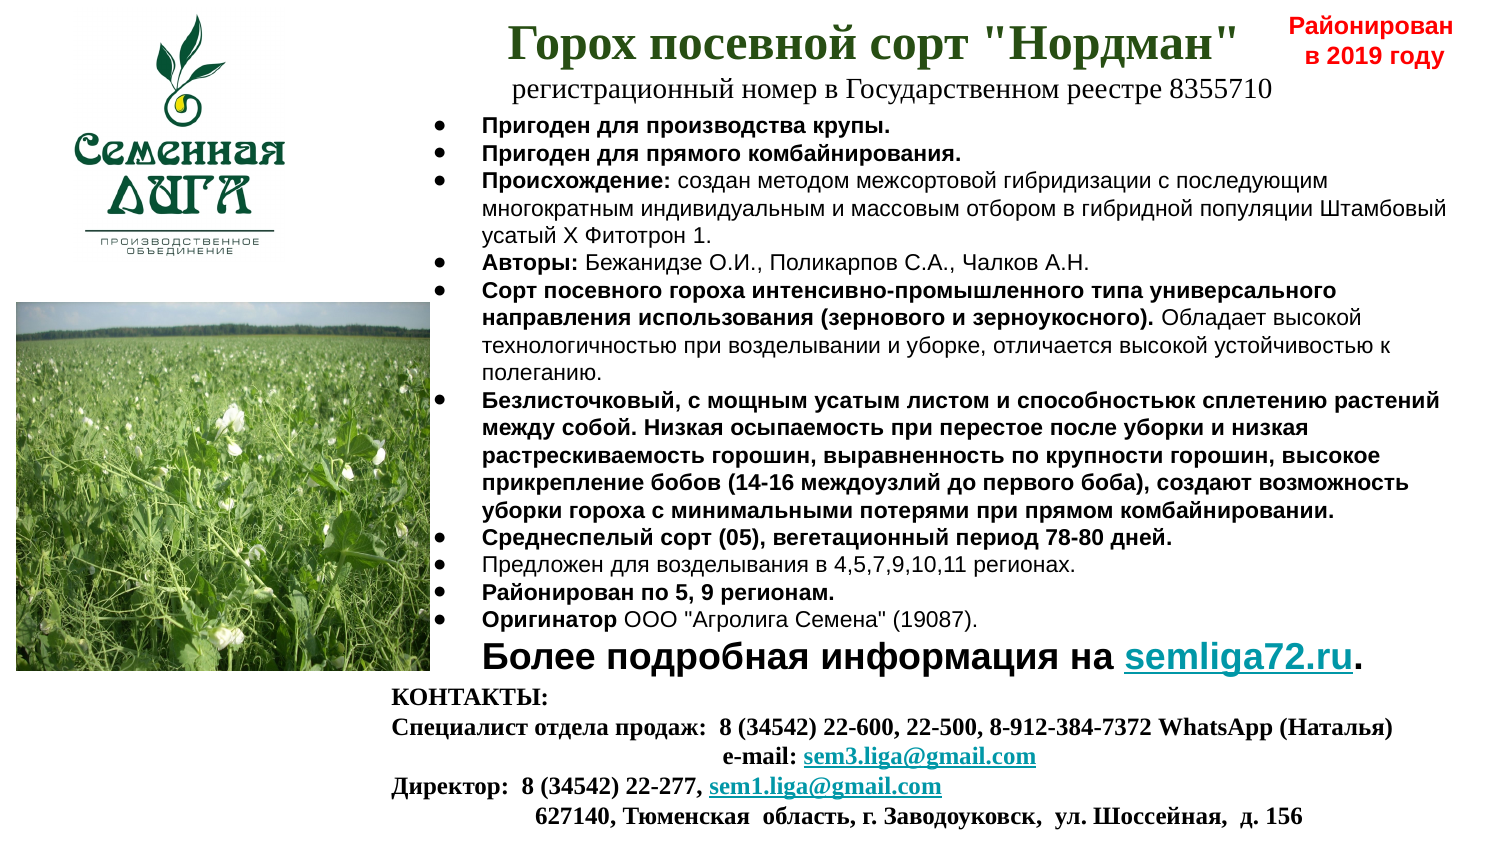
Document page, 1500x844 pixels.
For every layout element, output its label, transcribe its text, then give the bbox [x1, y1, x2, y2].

picture [16, 301, 431, 671]
text_box Горох посевной сорт "Нордман" регистрационный номер в Государственном реестре 8355710 [351, 0, 1397, 113]
picture [73, 6, 285, 262]
text_box Районирован в 2019 году [1258, 0, 1492, 90]
text_box Пригоден для производства крупы. Пригоден для прямого комбайнирования. Происхождение: создан методом межсортовой гибридизации с последующим многократным индивидуальным и массовым отбором в гибридной популяции Штамбовый усатый Х Фитотрон 1. Авторы: Бежанидзе О.И., Поликарпов С.А., Чалков А.Н. Сорт посевного гороха интенсивно-промышленного типа универсального направления использования (зернового и зерноукосного). Обладает высокой технологичностью при возделывании и уборке, отличается высокой устойчивостью к полеганию. Безлисточковый, с мощным усатым листом и способностьюк сплетению растений между собой. Низкая осыпаемость при перестое после уборки и низкая растрескиваемость горошин, выравненность по крупности горошин, высокое прикрепление бобов (14-16 междоузлий до первого боба), создают возможность уборки гороха с минимальными потерями при прямом комбайнировании. Среднеспелый сорт (05), вегетационный период 78-80 дней. Предложен для возделывания в 4,5,7,9,10,11 регионах. Районирован по 5, 9 регионам. Оригинатор ООО "Агролига Семена" (19087). Более подробная информация на semliga72.ru. [391, 95, 1482, 569]
text_box КОНТАКТЫ: Специалист отдела продаж: 8 (34542) 22-600, 22-500, 8-912-384-7372 WhatsApp (Наталья) e-mail: sem3.liga@gmail.com Директор: 8 (34542) 22-277, sem1.liga@gmail.com 627140, Тюменская область, г. Заводоуковск, ул. Шоссейная, д. 156 [364, 665, 1482, 838]
